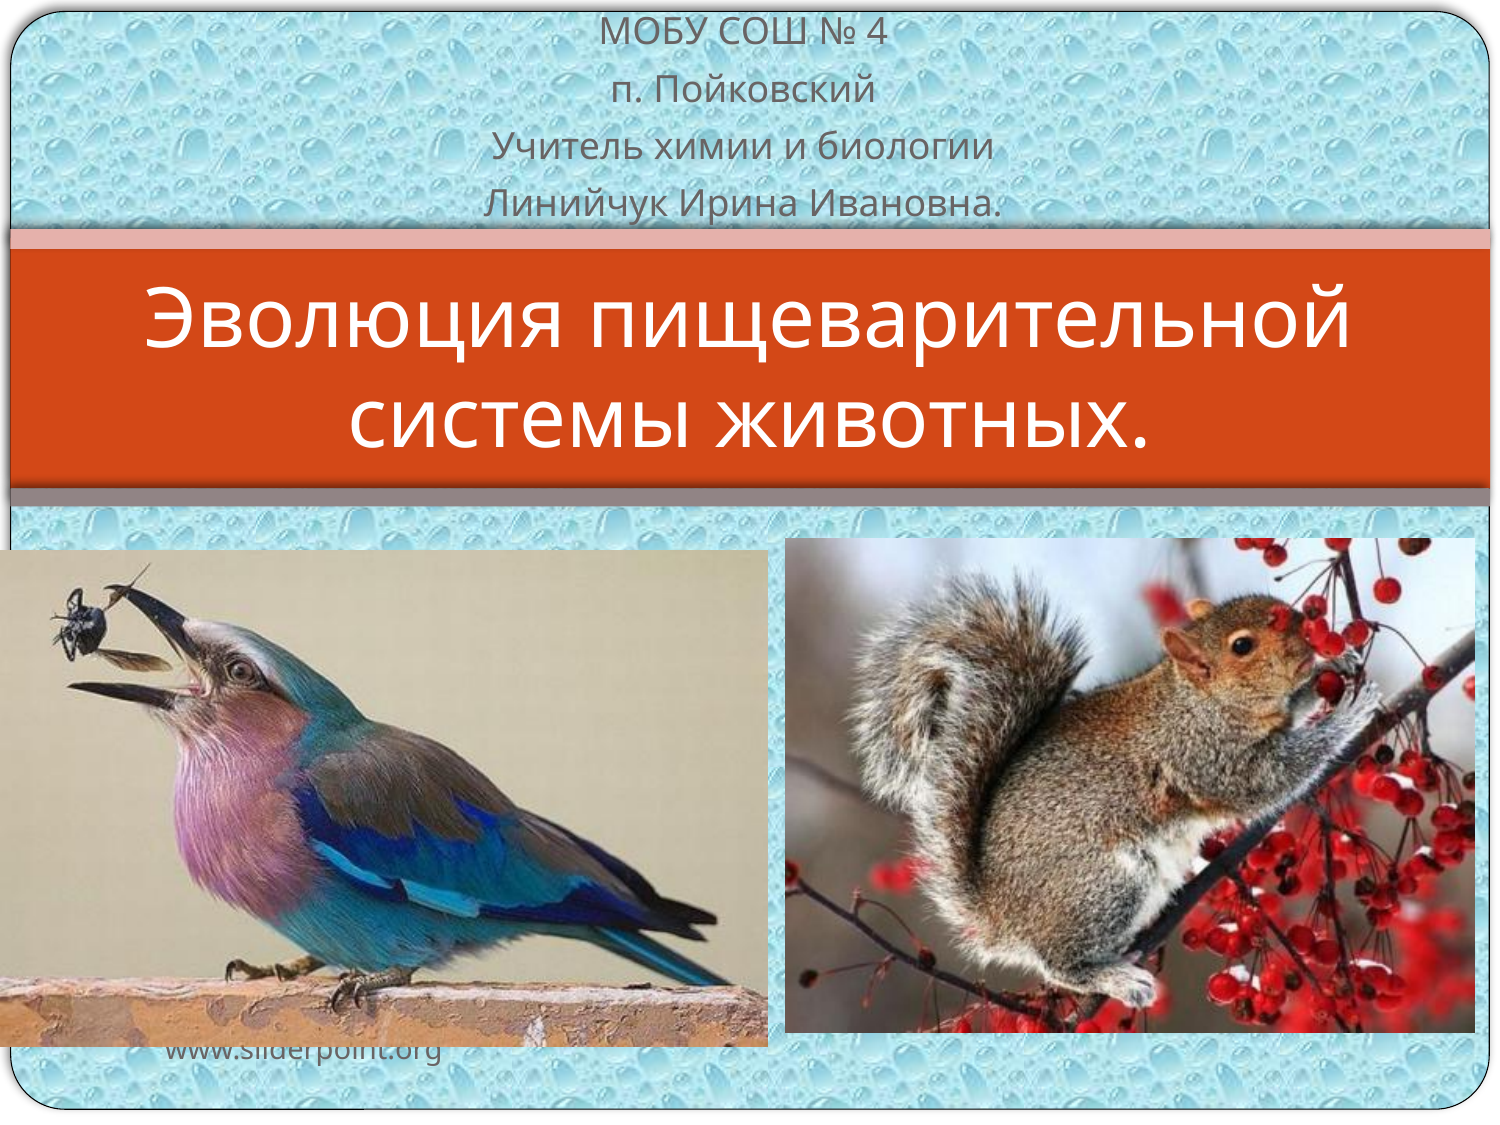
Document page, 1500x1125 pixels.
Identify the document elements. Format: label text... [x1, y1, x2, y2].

footer www.sliderpoint.org [150, 1025, 800, 1088]
picture [0, 507, 1488, 1108]
picture [12, 12, 218, 229]
picture [1269, 12, 1488, 229]
title Эволюция пищеварительной системы животных. [75, 247, 1425, 489]
subtitle МОБУ СОШ № 4 п. Пойковский Учитель химии и биологии Линийчук Ирина Ивановна. [218, 0, 1269, 247]
